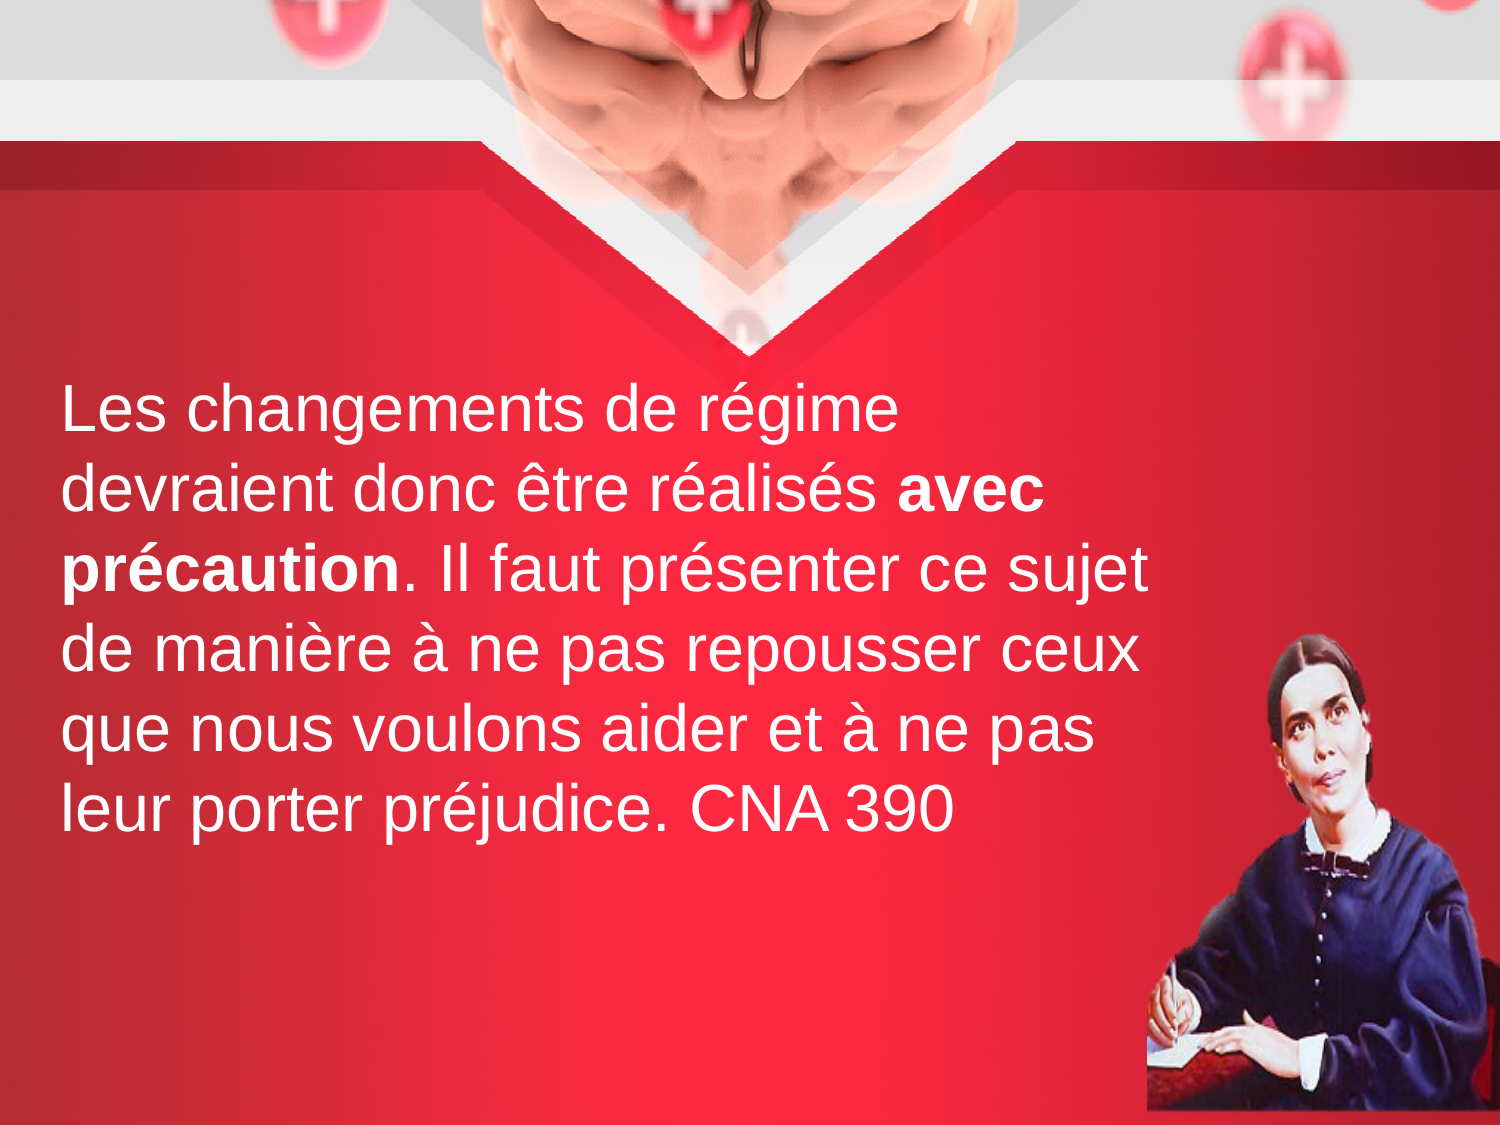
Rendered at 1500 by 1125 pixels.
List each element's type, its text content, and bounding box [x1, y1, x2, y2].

picture [0, 0, 1500, 1125]
text_box Les changements de régime devraient donc être réalisés avec précaution. Il faut présenter ce sujet de manière à ne pas repousser ceux que nous voulons aider et à ne pas leur porter préjudice. CNA 390 [45, 357, 1202, 852]
